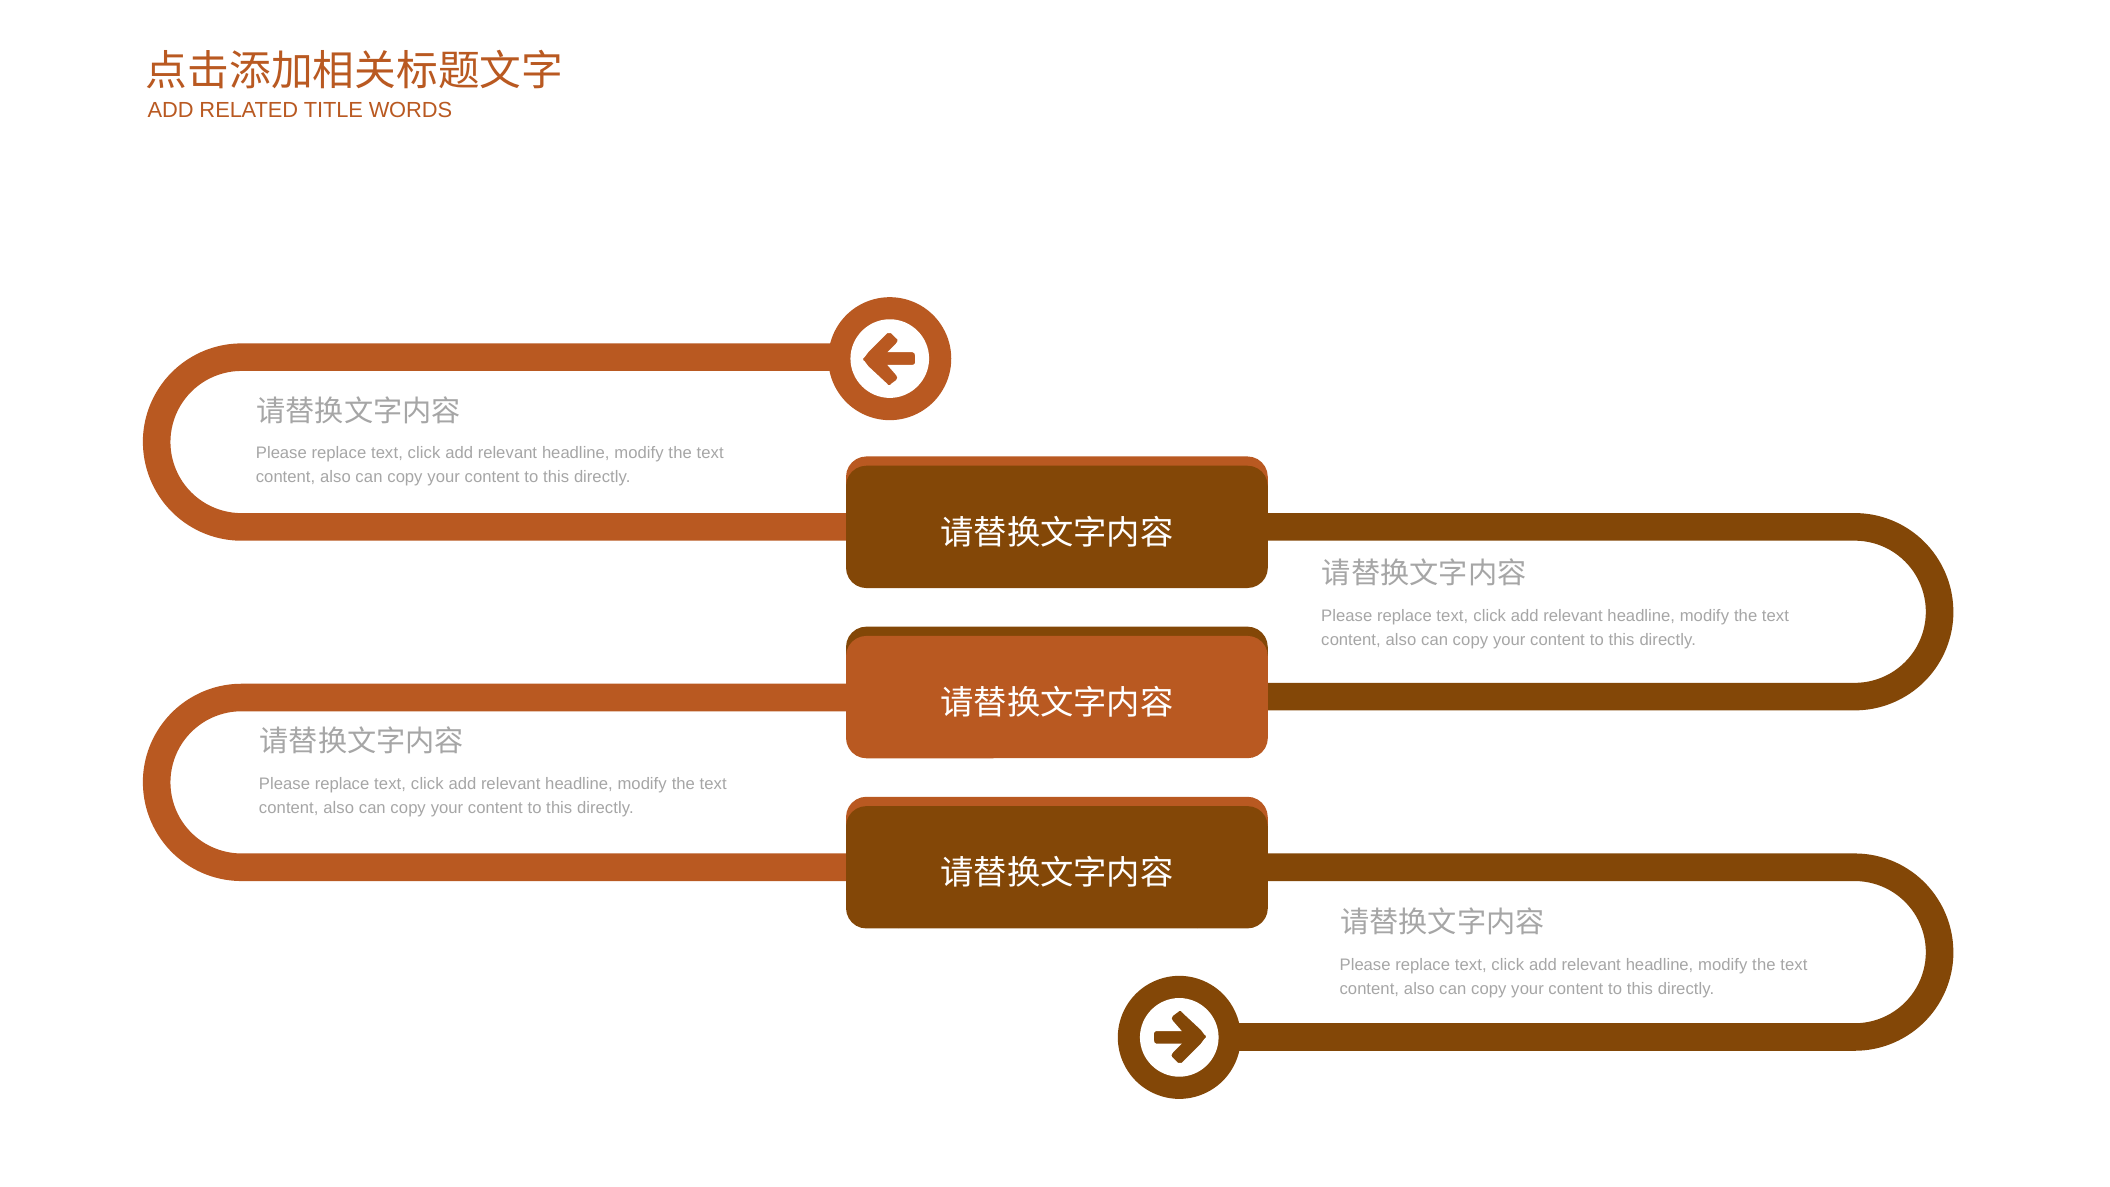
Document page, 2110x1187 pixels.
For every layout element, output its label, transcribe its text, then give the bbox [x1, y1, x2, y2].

text_box [141, 342, 845, 542]
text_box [828, 297, 952, 421]
text_box [1241, 852, 1955, 1052]
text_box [1117, 975, 1241, 1099]
text_box [141, 682, 845, 883]
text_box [1321, 554, 1847, 647]
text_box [258, 722, 784, 816]
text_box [1339, 903, 1865, 996]
text_box 点击添加相关标题文字 [145, 43, 564, 95]
text_box ADD RELATED TITLE WORDS [147, 96, 453, 123]
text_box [845, 796, 1268, 929]
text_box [845, 456, 1268, 589]
text_box [1268, 512, 1955, 712]
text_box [255, 392, 781, 485]
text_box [845, 626, 1268, 759]
